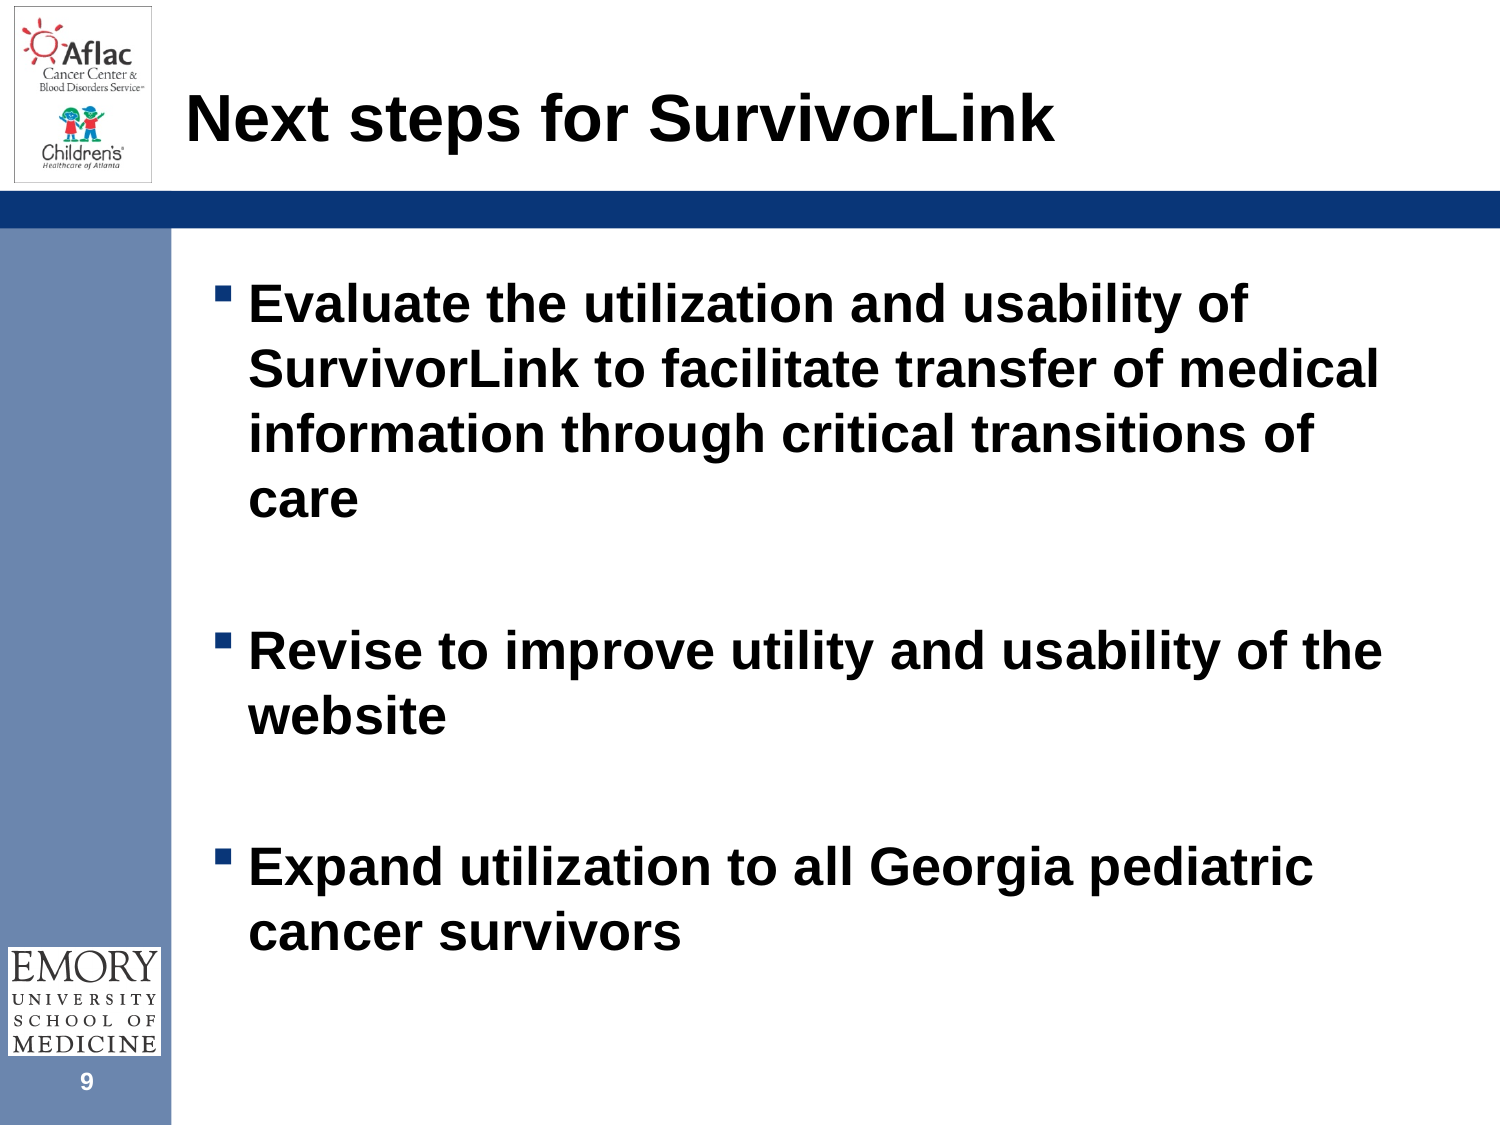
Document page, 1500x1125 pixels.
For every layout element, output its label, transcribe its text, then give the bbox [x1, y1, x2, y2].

title Next steps for SurvivorLink [170, 58, 1500, 163]
list Evaluate the utilization and usability of SurvivorLink to facilitate transfer of medical information through critical transitions of care Revise to improve utility and usability of the website Expand utilization to all Georgia pediatric cancer survivors [195, 261, 1450, 1022]
picture [8, 947, 161, 1056]
picture [14, 6, 152, 183]
